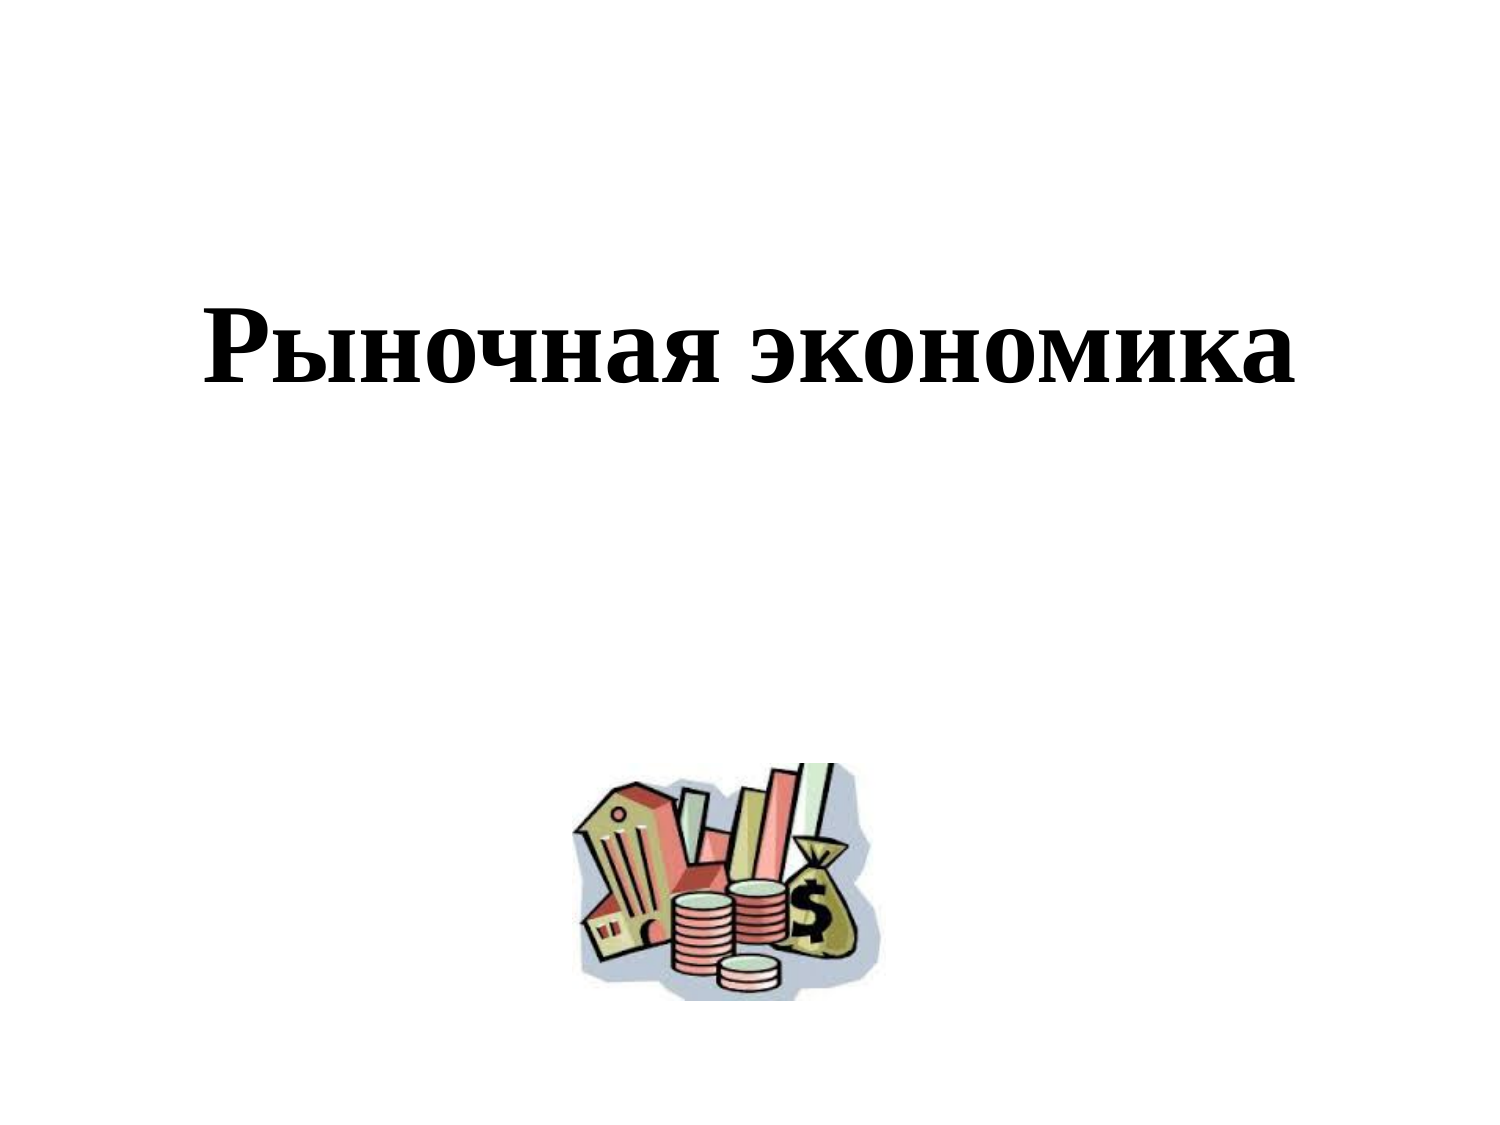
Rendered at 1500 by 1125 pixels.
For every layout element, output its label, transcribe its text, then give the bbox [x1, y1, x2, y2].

list Рыночная экономика [75, 262, 1425, 1005]
picture [572, 762, 886, 1001]
